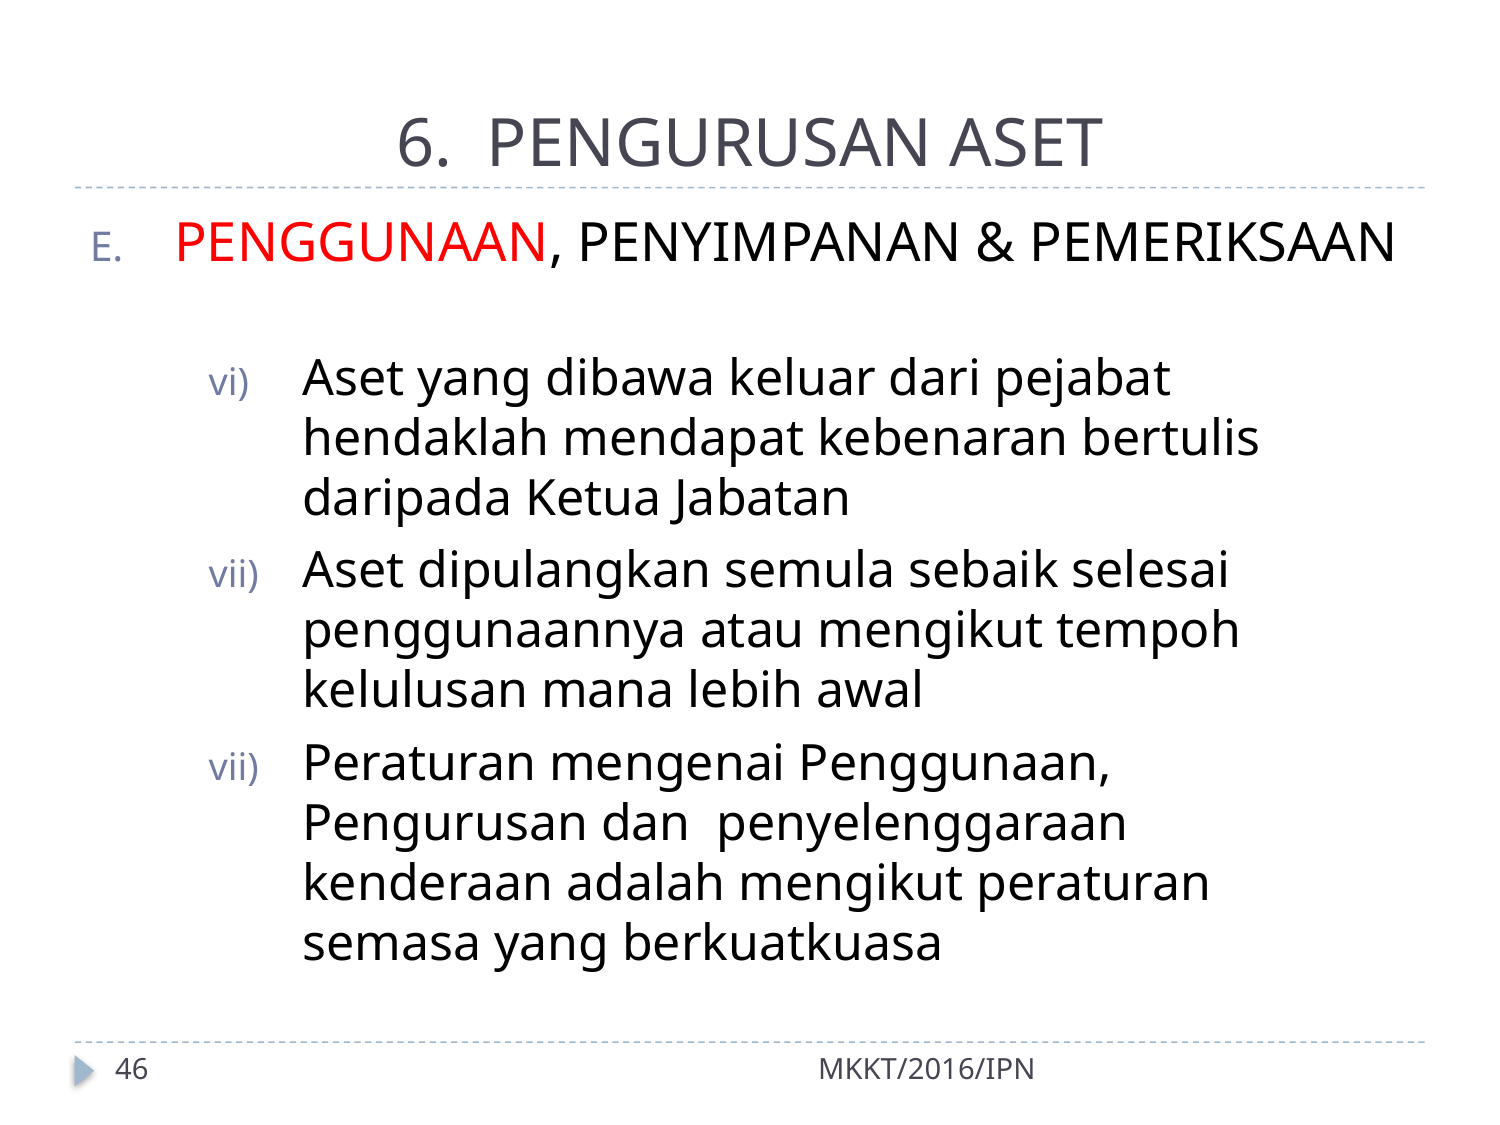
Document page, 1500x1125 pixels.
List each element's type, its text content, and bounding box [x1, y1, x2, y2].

text_box Aset yang dibawa keluar dari pejabat hendaklah mendapat kebenaran bertulis daripada Ketua Jabatan Aset dipulangkan semula sebaik selesai penggunaannya atau mengikut tempoh kelulusan mana lebih awal Peraturan mengenai Penggunaan, Pengurusan dan penyelenggaraan kenderaan adalah mengikut peraturan semasa yang berkuatkuasa [174, 337, 1338, 1038]
text_box [143, 314, 1359, 1005]
footer MKKT/2016/IPN [475, 1042, 1051, 1103]
list PENGGUNAAN, PENYIMPANAN & PEMERIKSAAN [75, 200, 1425, 325]
slide_number 46 [100, 1042, 426, 1103]
title 6. PENGURUSAN ASET [75, 24, 1425, 188]
